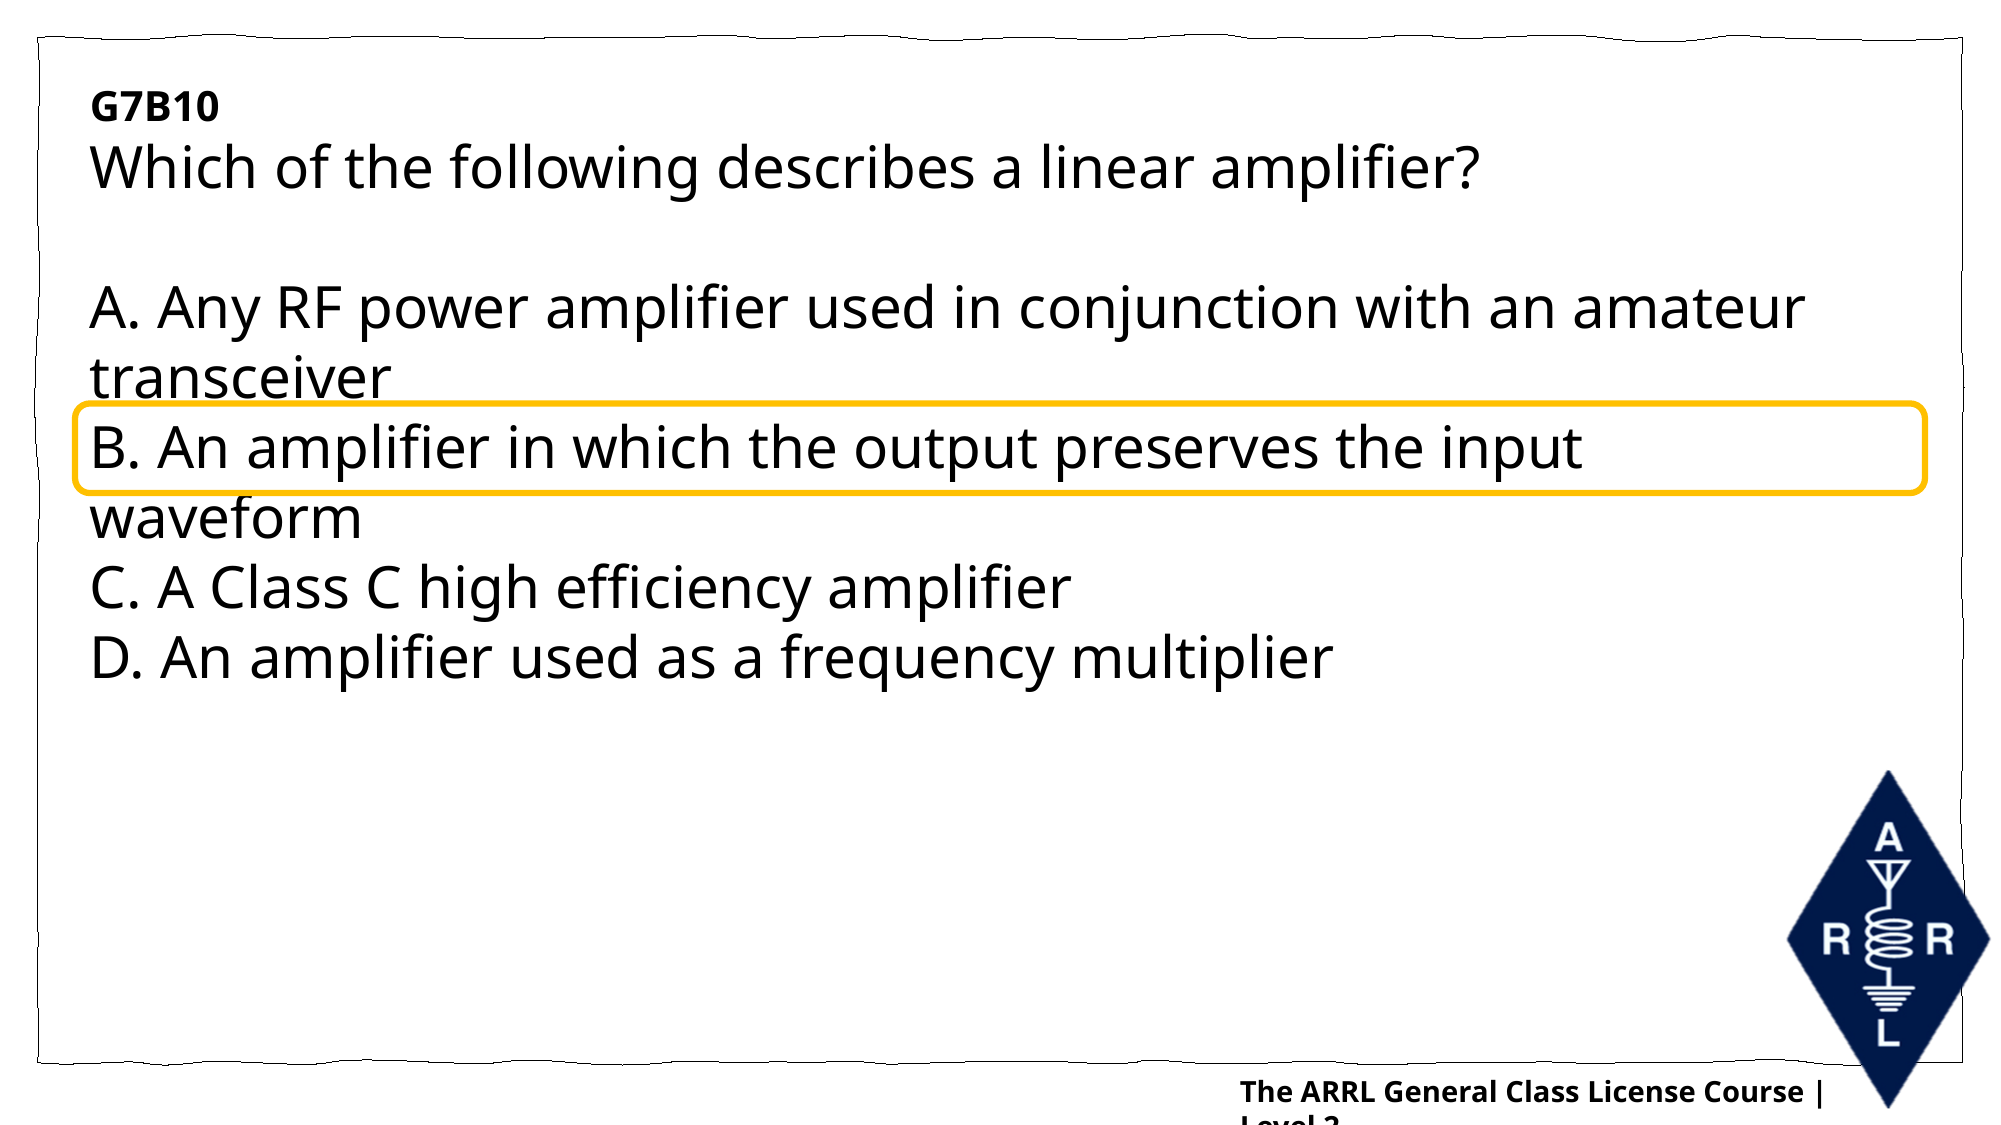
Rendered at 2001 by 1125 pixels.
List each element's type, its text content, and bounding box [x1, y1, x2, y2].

text_box [73, 402, 1927, 495]
text_box G7B10 Which of the following describes a linear amplifier? A. Any RF power amplifier used in conjunction with an amateur transceiver B. An amplifier in which the output preserves the input waveform C. A Class C high efficiency amplifier D. An amplifier used as a frequency multiplier [75, 72, 1850, 410]
picture [1773, 752, 1999, 1125]
text_box G7B10 Which of the following describes a linear amplifier? A. Any RF power amplifier used in conjunction with an amateur transceiver B. An amplifier in which the output preserves the input waveform C. A Class C high efficiency amplifier D. An amplifier used as a frequency multiplier [75, 486, 1850, 698]
